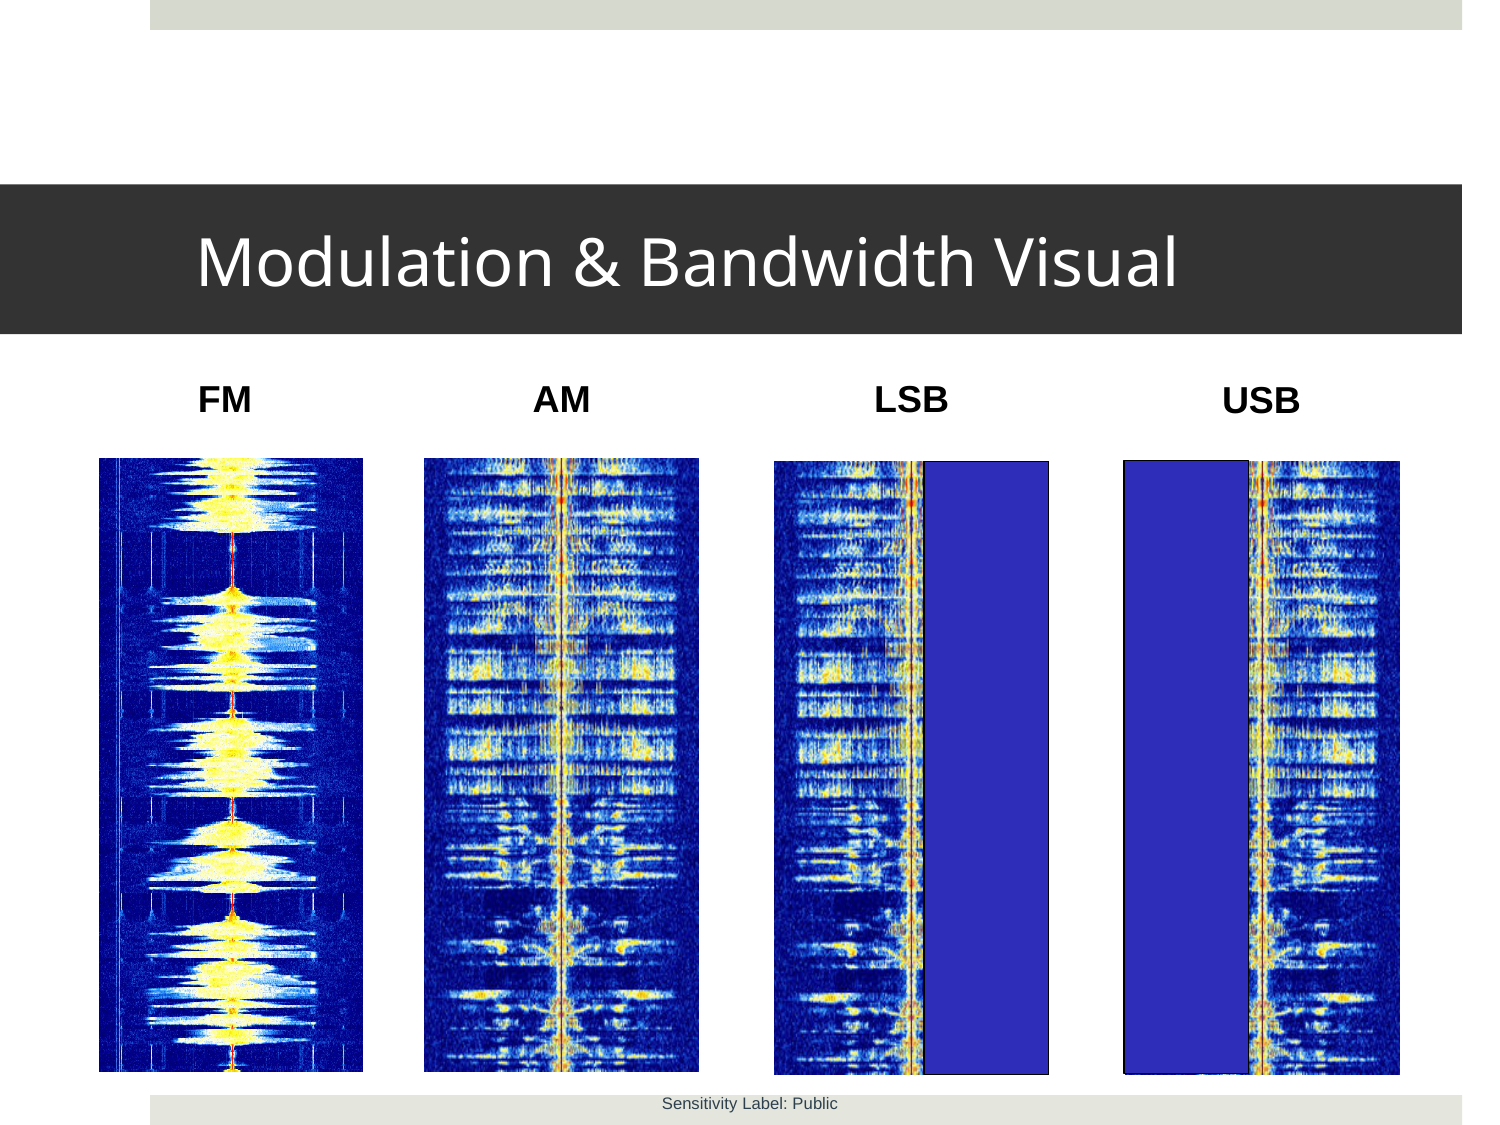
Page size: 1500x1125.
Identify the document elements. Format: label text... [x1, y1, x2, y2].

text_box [424, 371, 699, 1072]
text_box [99, 371, 363, 1072]
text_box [773, 371, 1050, 1075]
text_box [1123, 372, 1401, 1076]
title Modulation & Bandwidth Visual [0, 184, 1462, 335]
